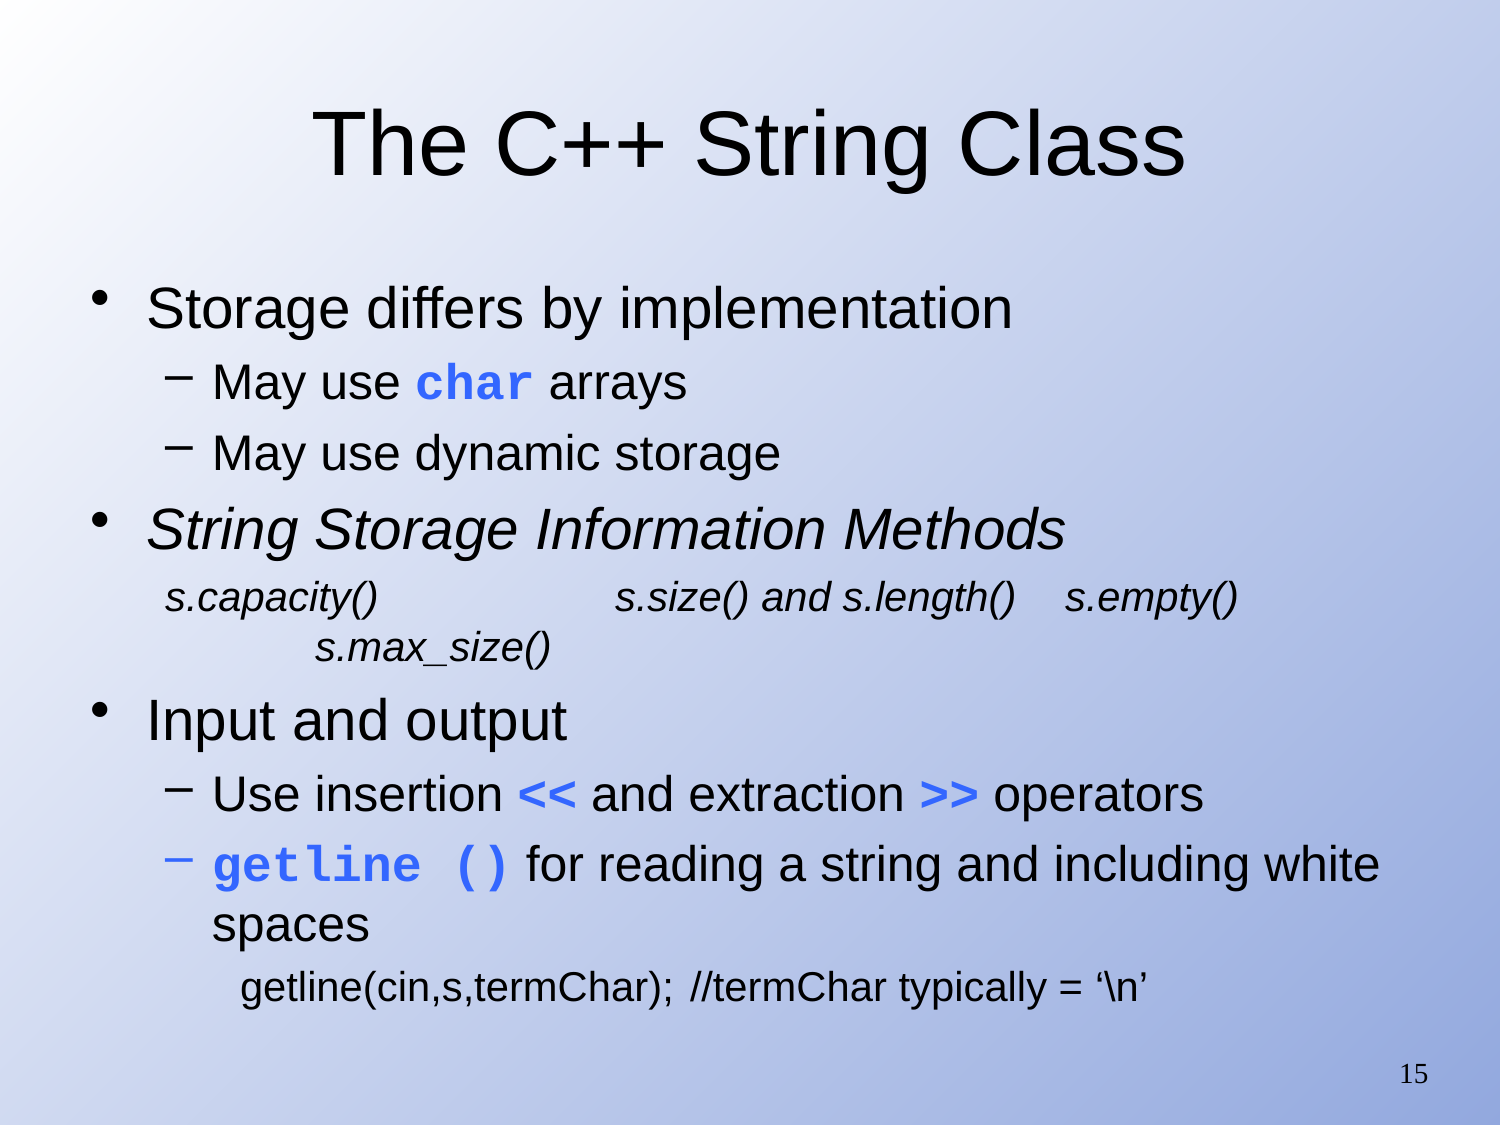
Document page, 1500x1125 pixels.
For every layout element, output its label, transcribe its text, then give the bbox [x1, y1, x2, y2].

title The C++ String Class [75, 45, 1425, 233]
list Storage differs by implementation May use char arrays May use dynamic storage String Storage Information Methods s.capacity() s.size() and s.length() s.empty() s.max_size() Input and output Use insertion << and extraction >> operators getline () for reading a string and including white spaces getline(cin,s,termChar); //termChar typically = ‘\n’ [75, 262, 1500, 1041]
slide_number 15 [1093, 1046, 1444, 1125]
